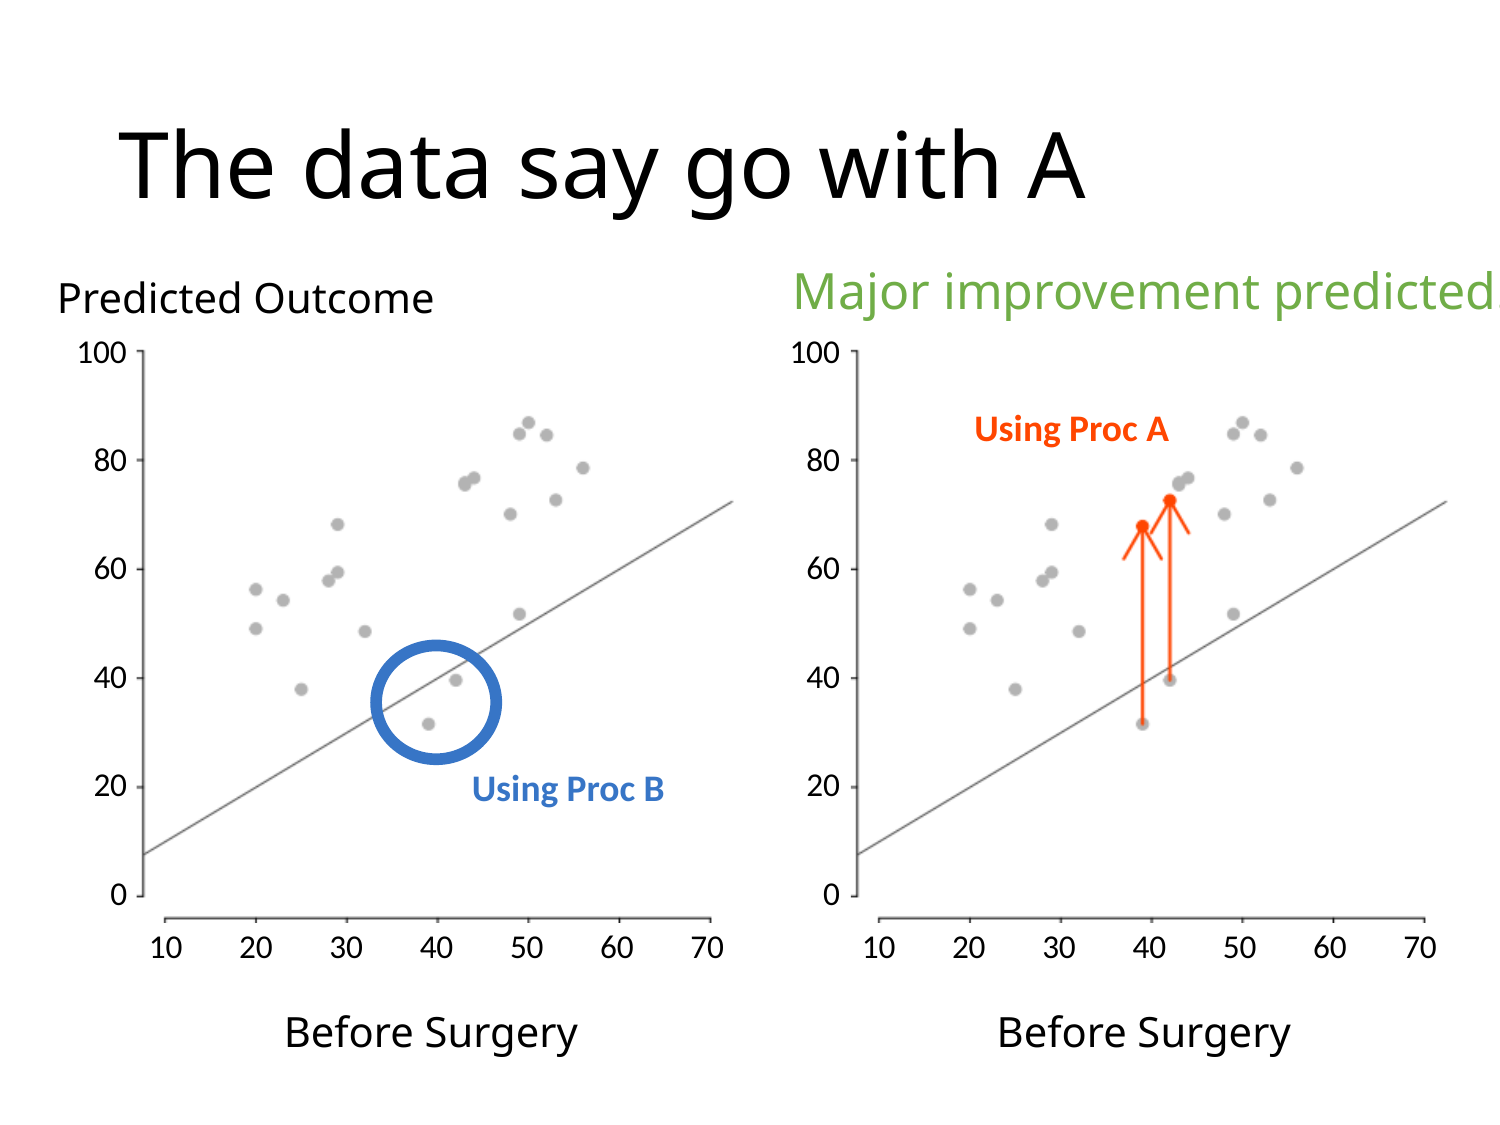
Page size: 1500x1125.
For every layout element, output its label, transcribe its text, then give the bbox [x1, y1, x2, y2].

title The data say go with A [103, 59, 1397, 278]
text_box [773, 322, 1453, 1065]
text_box Major improvement predicted! [778, 251, 1500, 327]
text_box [60, 264, 740, 1065]
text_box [371, 640, 682, 818]
